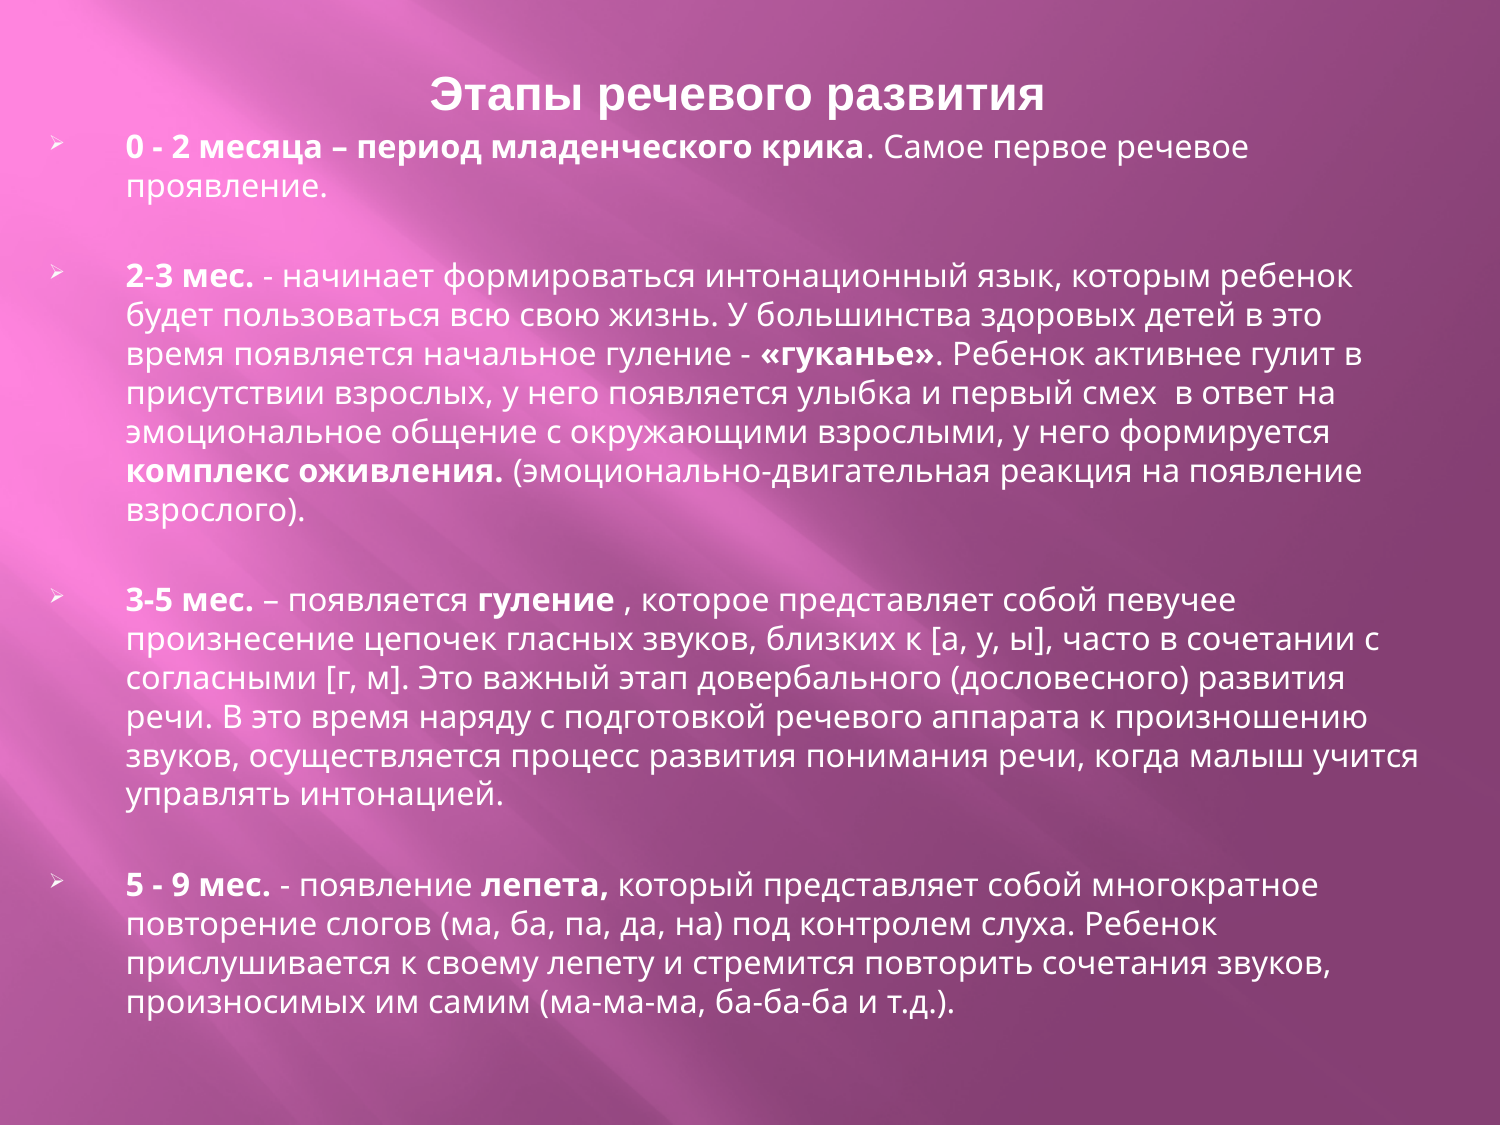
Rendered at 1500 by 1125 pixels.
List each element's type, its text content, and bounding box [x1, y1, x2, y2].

list Этапы речевого развития 0 - 2 месяца – период младенческого крика. Самое первое речевое проявление. 2-3 мес. - начинает формироваться интонационный язык, которым ребенок будет пользоваться всю свою жизнь. У большинства здоровых детей в это время появляется начальное гуление - «гуканье». Ребенок активнее гулит в присутствии взрослых, у него появляется улыбка и первый смех в ответ на эмоциональное общение с окружающими взрослыми, у него формируется комплекс оживления. (эмоционально-двигательная реакция на появление взрослого). 3-5 мес. – появляется гуление , которое представляет собой певучее произнесение цепочек гласных звуков, близких к [а, у, ы], часто в сочетании с согласными [г, м]. Это важный этап довербального (дословесного) развития речи. В это время наряду с подготовкой речевого аппарата к произношению звуков, осуществляется процесс развития понимания речи, когда малыш учится управлять интонацией. 5 - 9 мес. - появление лепета, который представляет собой многократное повторение слогов (ма, ба, па, да, на) под контролем слуха. Ребенок прислушивается к своему лепету и стремится повторить сочетания звуков, произносимых им самим (ма-ма-ма, ба-ба-ба и т.д.). [41, 54, 1436, 1047]
